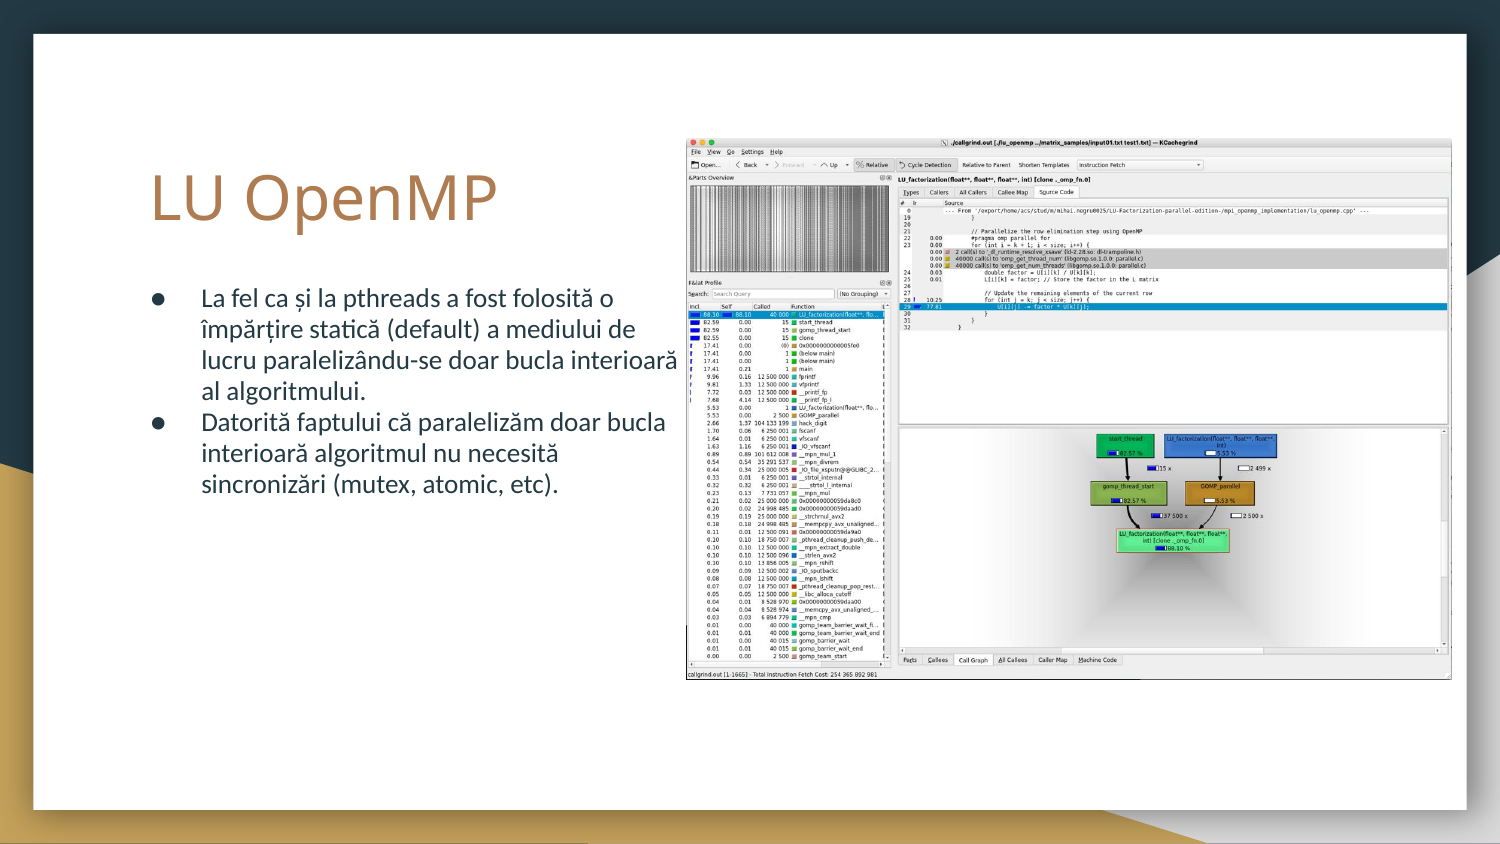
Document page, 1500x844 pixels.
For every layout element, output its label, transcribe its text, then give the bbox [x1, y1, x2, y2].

list La fel ca și la pthreads a fost folosită o împărțire statică (default) a mediului de lucru paralelizându-se doar bucla interioară al algoritmului. Datorită faptului că paralelizăm doar bucla interioară algoritmul nu necesită sincronizări (mutex, atomic, etc). [111, 268, 697, 767]
title LU OpenMP [134, 138, 684, 268]
picture [685, 138, 1452, 680]
